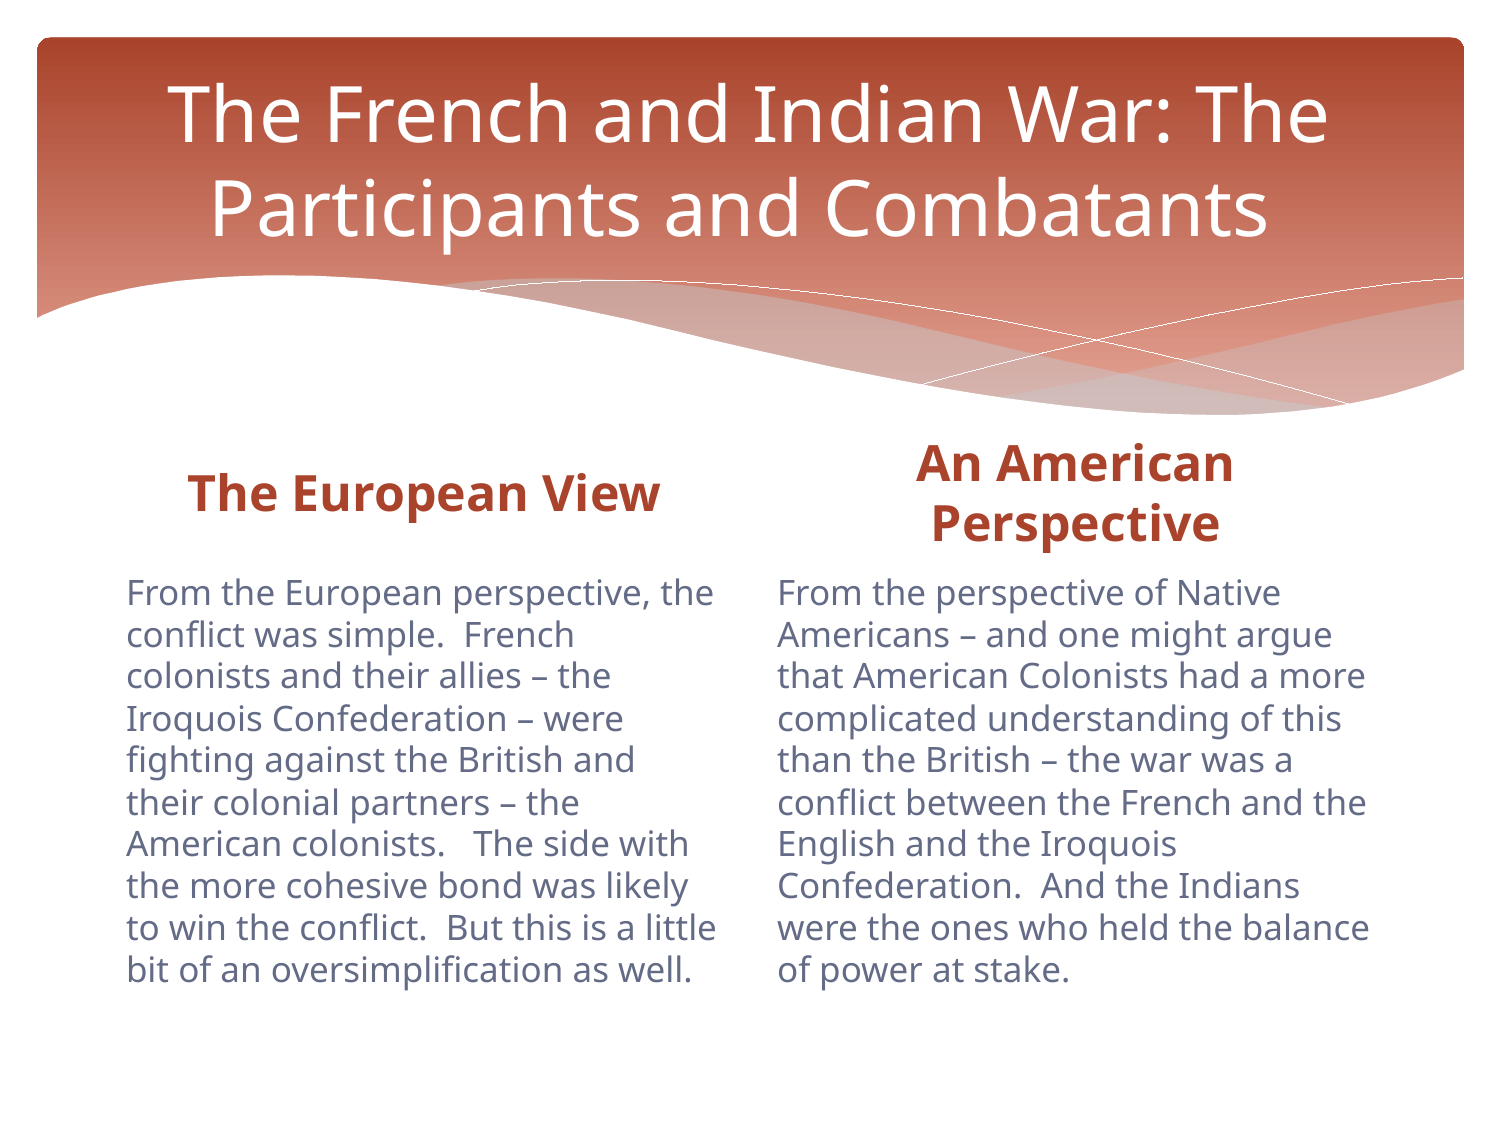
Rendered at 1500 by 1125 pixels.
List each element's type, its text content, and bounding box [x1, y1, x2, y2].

title The French and Indian War: The Participants and Combatants [75, 55, 1425, 261]
list From the perspective of Native Americans – and one might argue that American Colonists had a more complicated understanding of this than the British – the war was a conflict between the French and the English and the Iroquois Confederation. And the Indians were the ones who held the balance of power at stake. [761, 562, 1389, 1005]
list The European View [111, 439, 738, 545]
list From the European perspective, the conflict was simple. French colonists and their allies – the Iroquois Confederation – were fighting against the British and their colonial partners – the American colonists. The side with the more cohesive bond was likely to win the conflict. But this is a little bit of an oversimplification as well. [111, 562, 738, 1005]
list An American Perspective [762, 439, 1390, 545]
